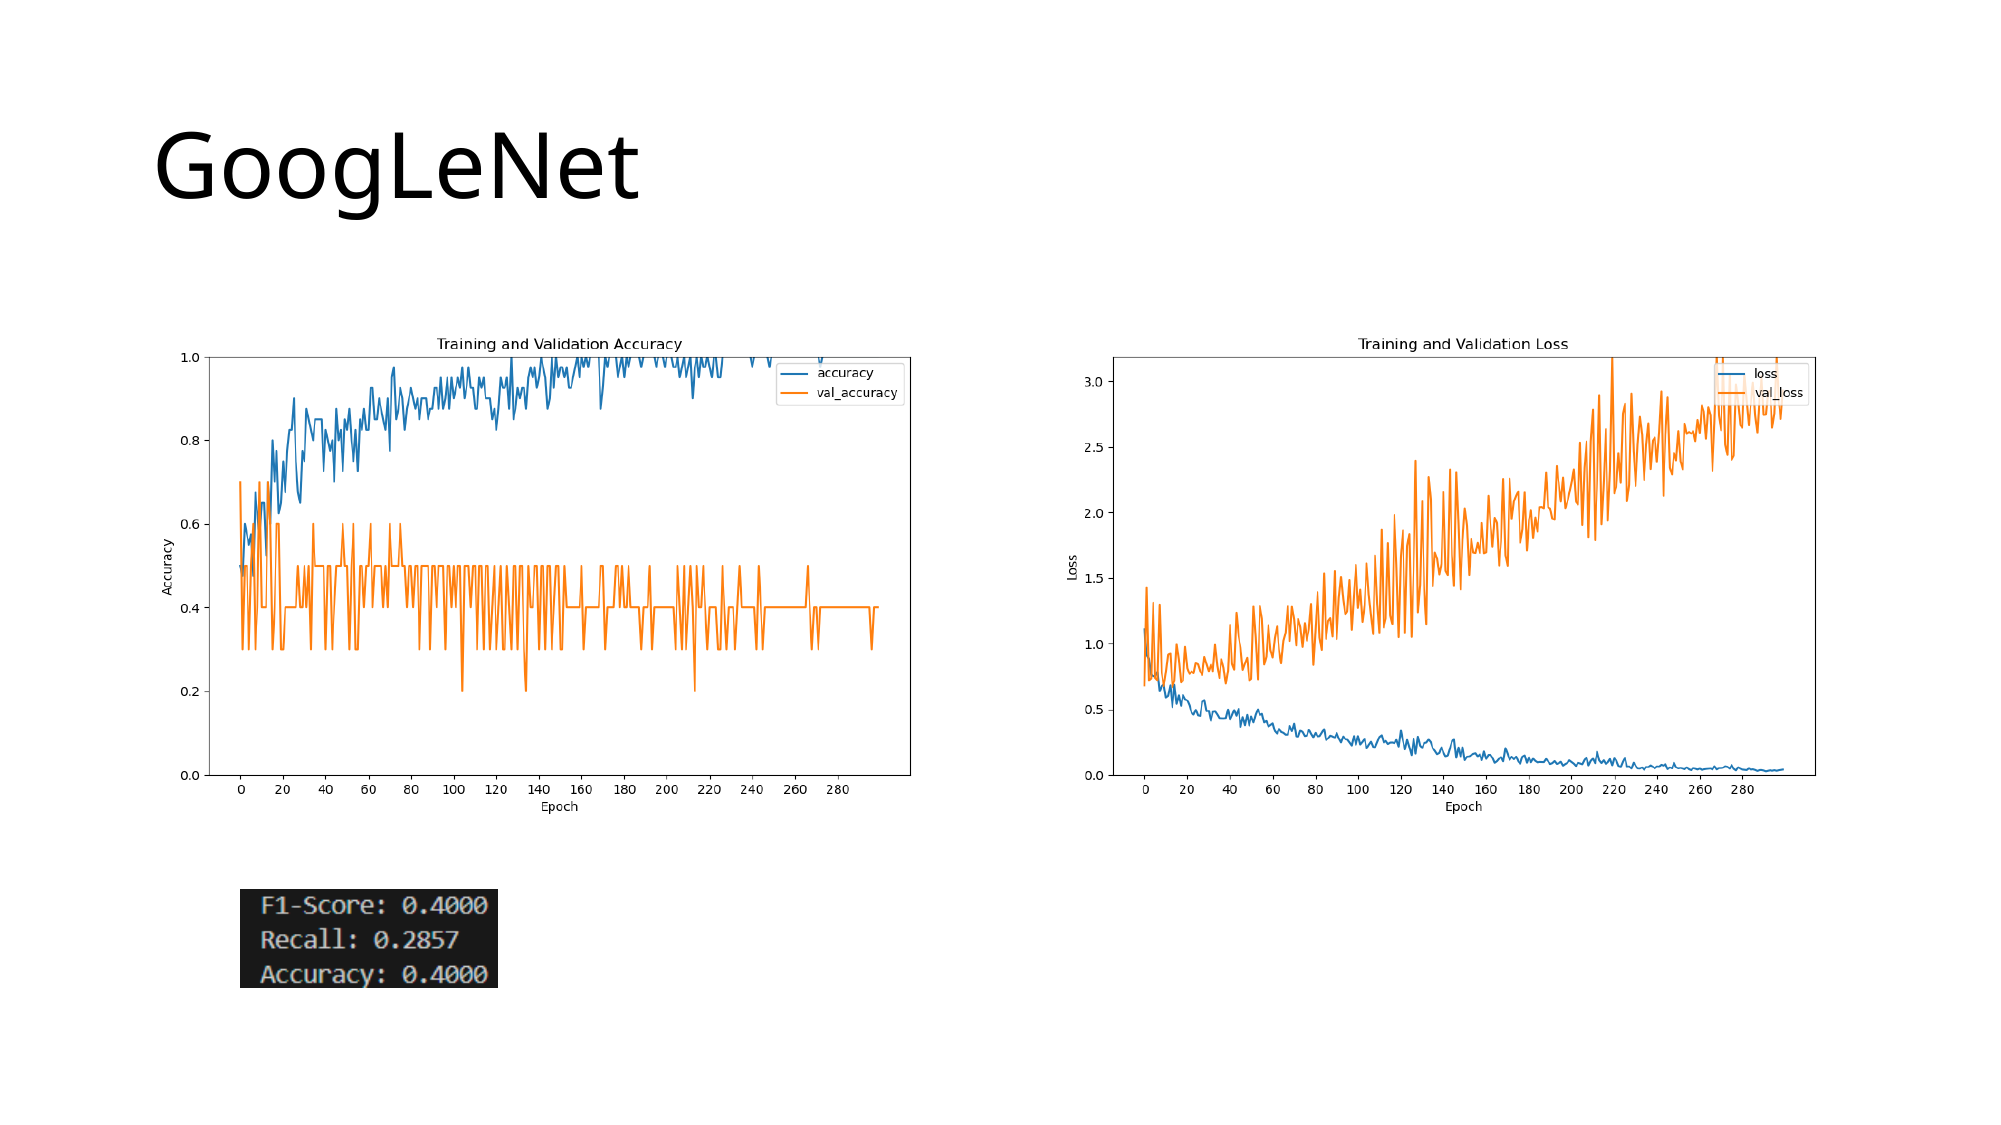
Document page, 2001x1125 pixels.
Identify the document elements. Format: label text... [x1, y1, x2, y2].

picture [95, 290, 1905, 834]
title GoogLeNet [137, 59, 1863, 278]
picture [240, 889, 498, 988]
